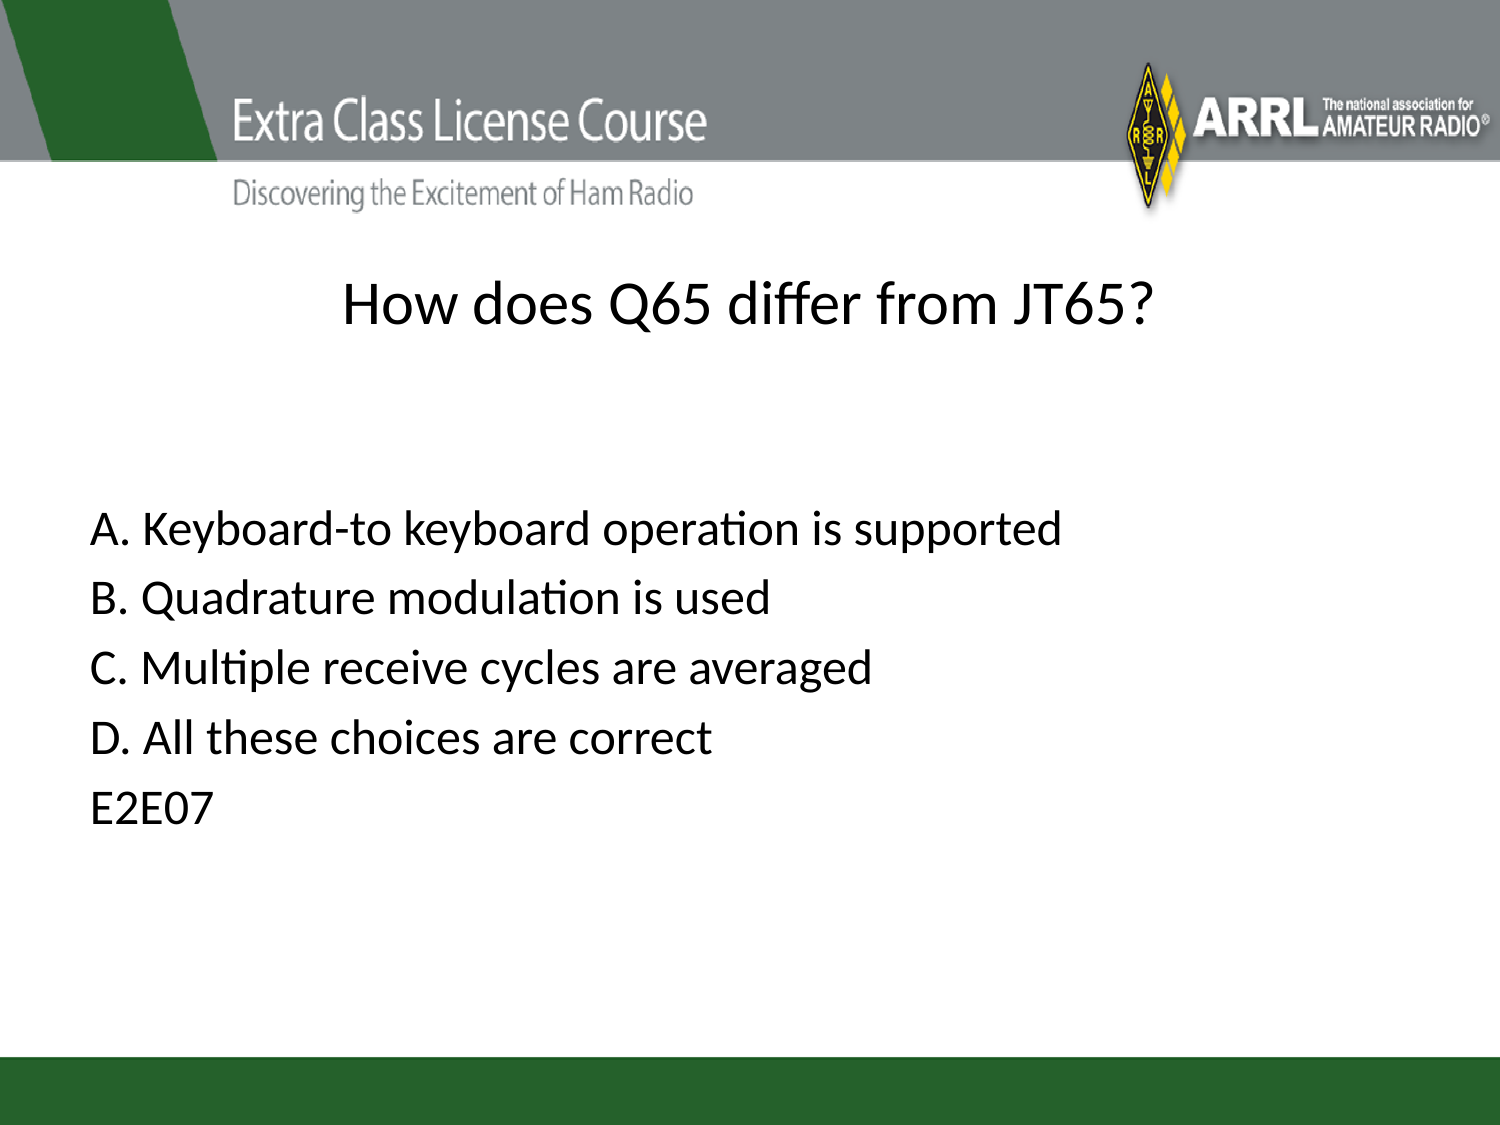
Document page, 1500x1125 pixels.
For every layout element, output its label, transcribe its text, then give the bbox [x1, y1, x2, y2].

list A. Keyboard-to keyboard operation is supported B. Quadrature modulation is used C. Multiple receive cycles are averaged D. All these choices are correct E2E07 [75, 487, 1425, 1005]
picture [0, 0, 1500, 1125]
title How does Q65 differ from JT65? [75, 254, 1425, 435]
